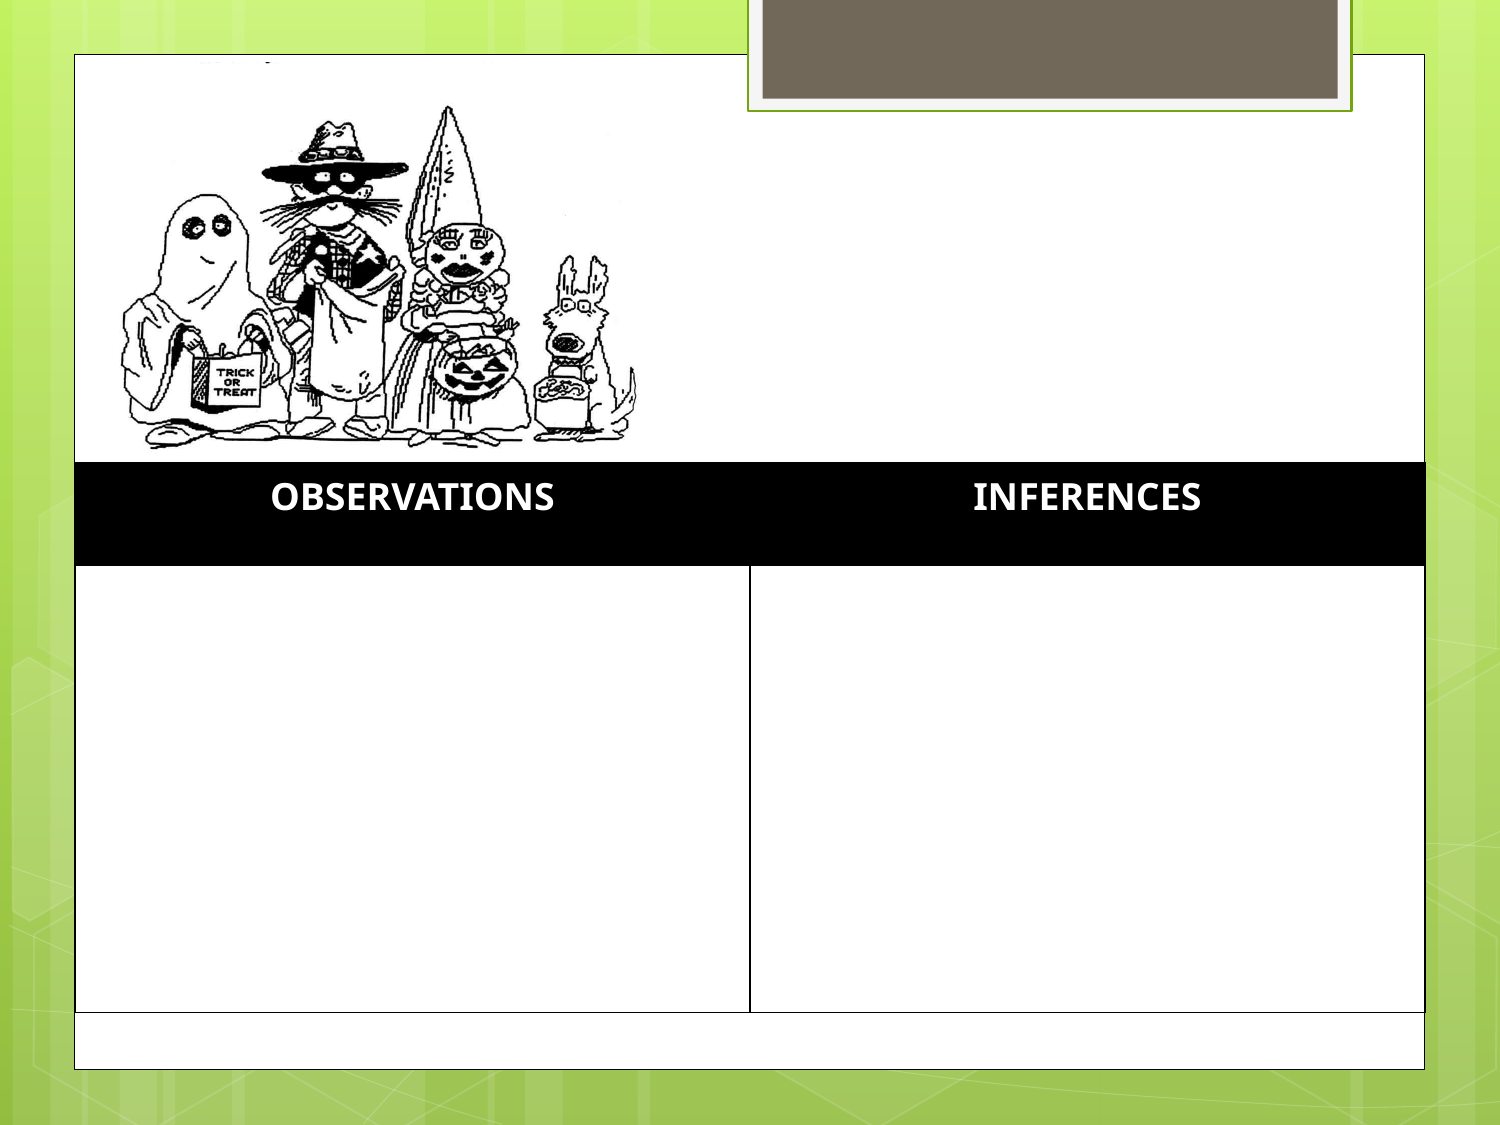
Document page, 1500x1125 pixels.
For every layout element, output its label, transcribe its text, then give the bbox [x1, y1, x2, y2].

table_header OBSERVATIONS [76, 463, 749, 564]
picture [99, 62, 671, 463]
table_cell [751, 566, 1424, 1012]
table_cell [76, 566, 749, 1012]
table_header INFERENCES [751, 463, 1424, 564]
